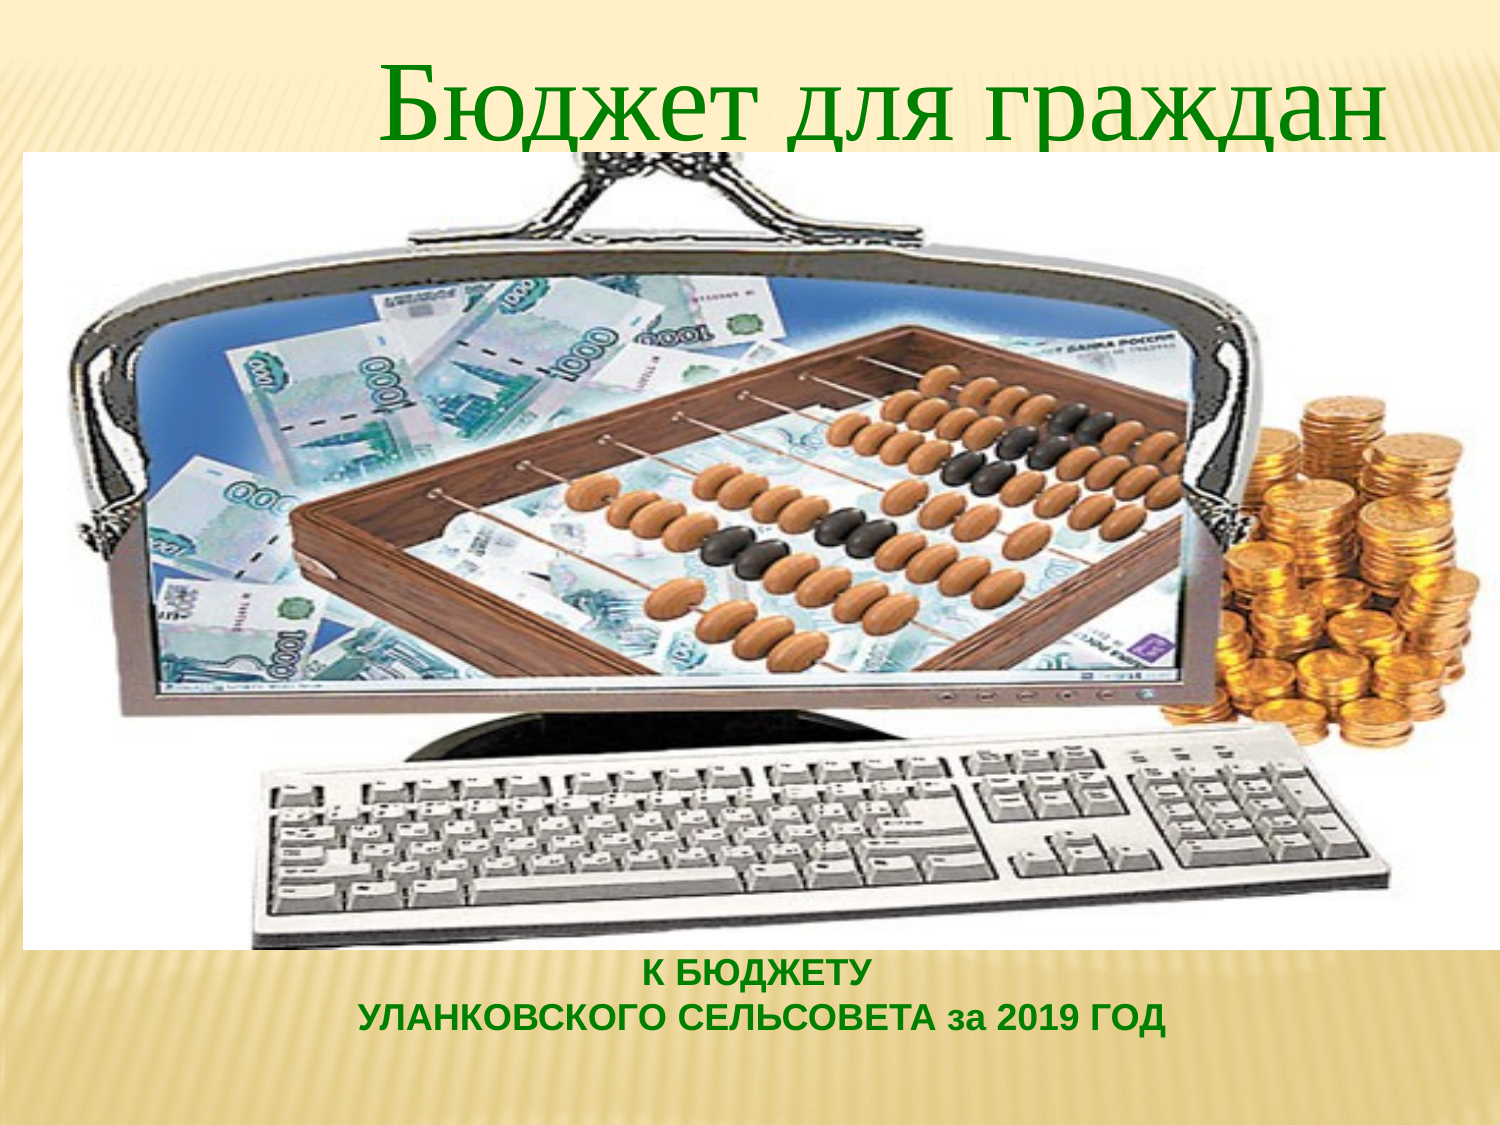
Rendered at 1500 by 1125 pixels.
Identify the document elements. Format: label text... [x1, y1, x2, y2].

picture [23, 151, 1500, 950]
text_box К БЮДЖЕТУ УЛАНКОВСКОГО СЕЛЬСОВЕТА за 2019 ГОД [129, 967, 1395, 1046]
subtitle Бюджет для граждан [269, 19, 1500, 151]
